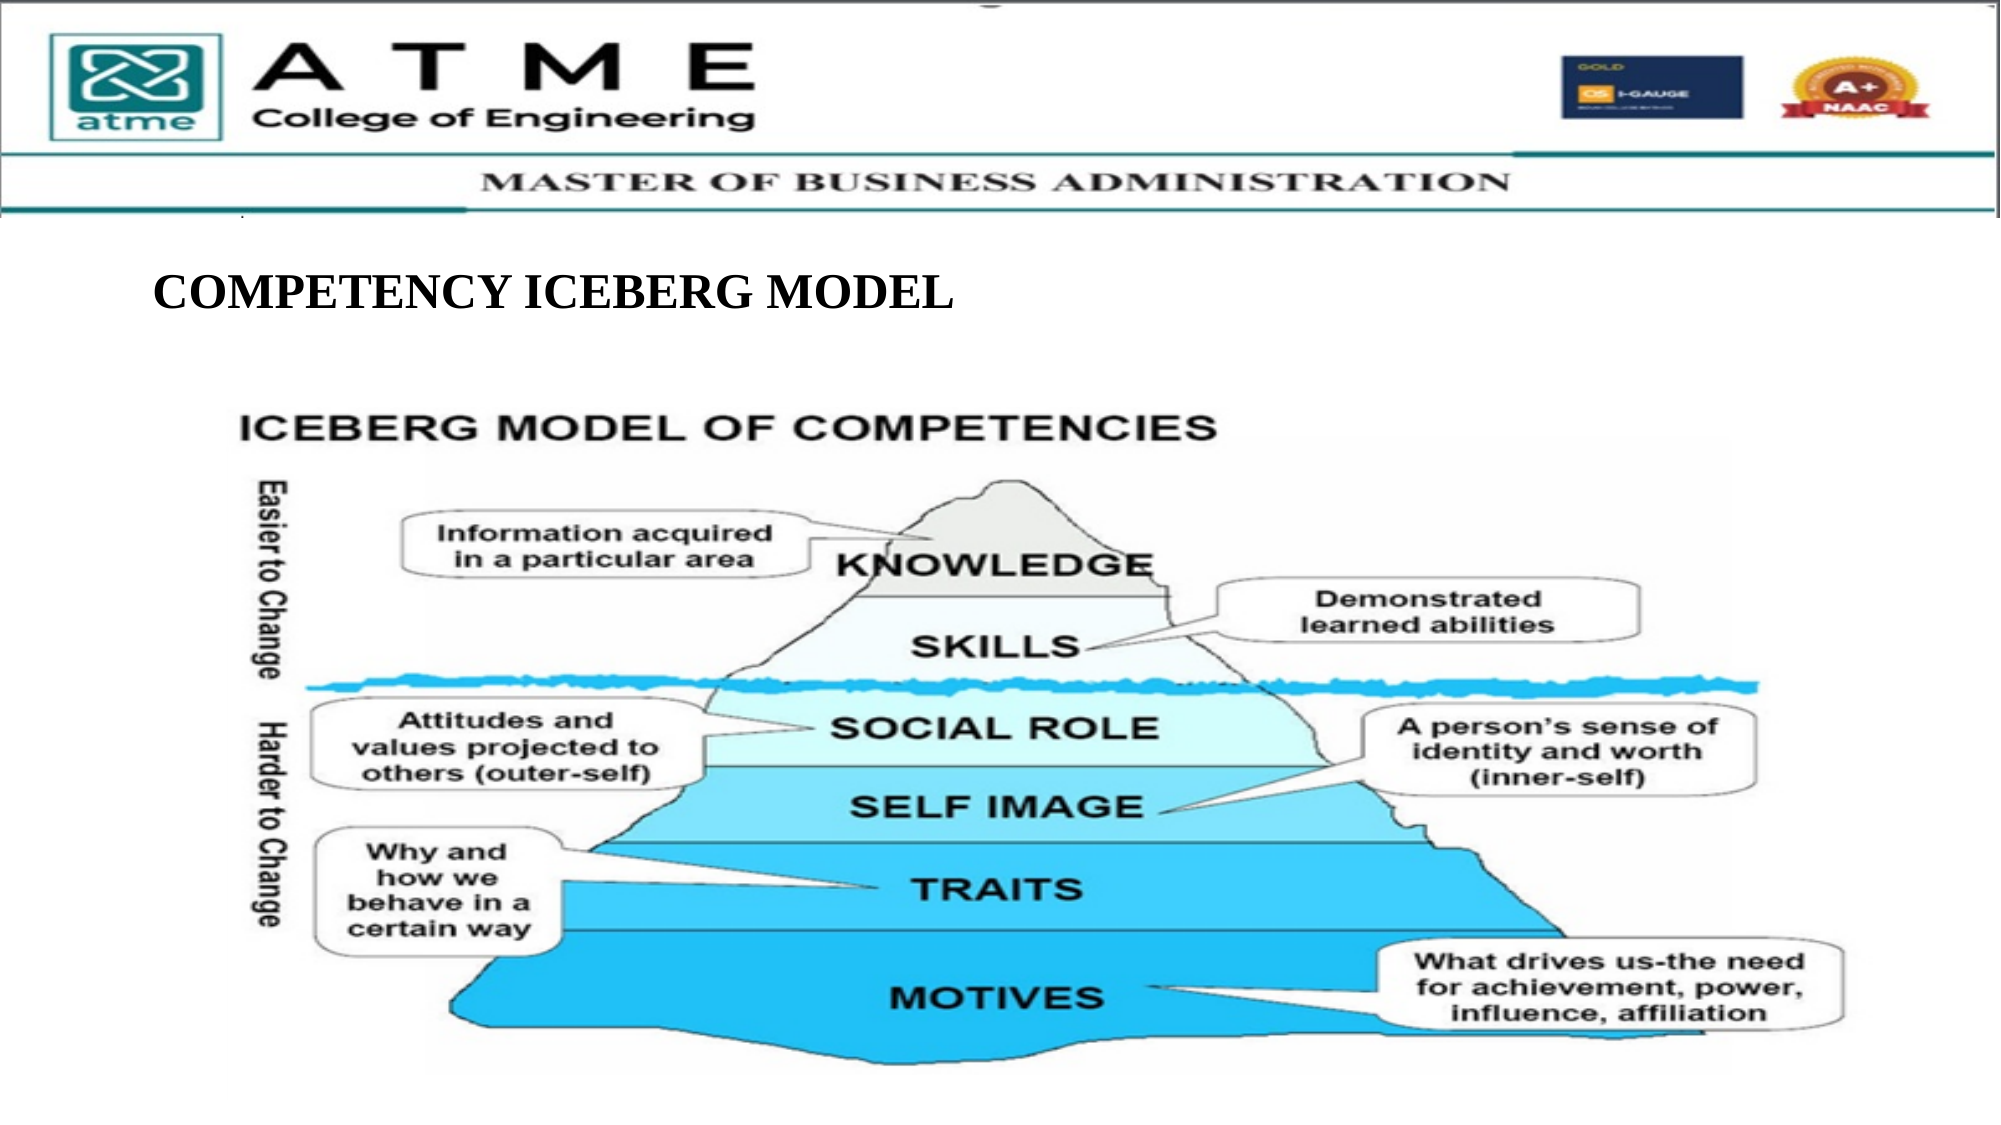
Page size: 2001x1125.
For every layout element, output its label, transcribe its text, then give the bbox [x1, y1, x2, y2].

picture [226, 407, 1885, 1100]
picture [0, 0, 2000, 218]
list COMPETENCY ICEBERG MODEL [137, 257, 1863, 972]
